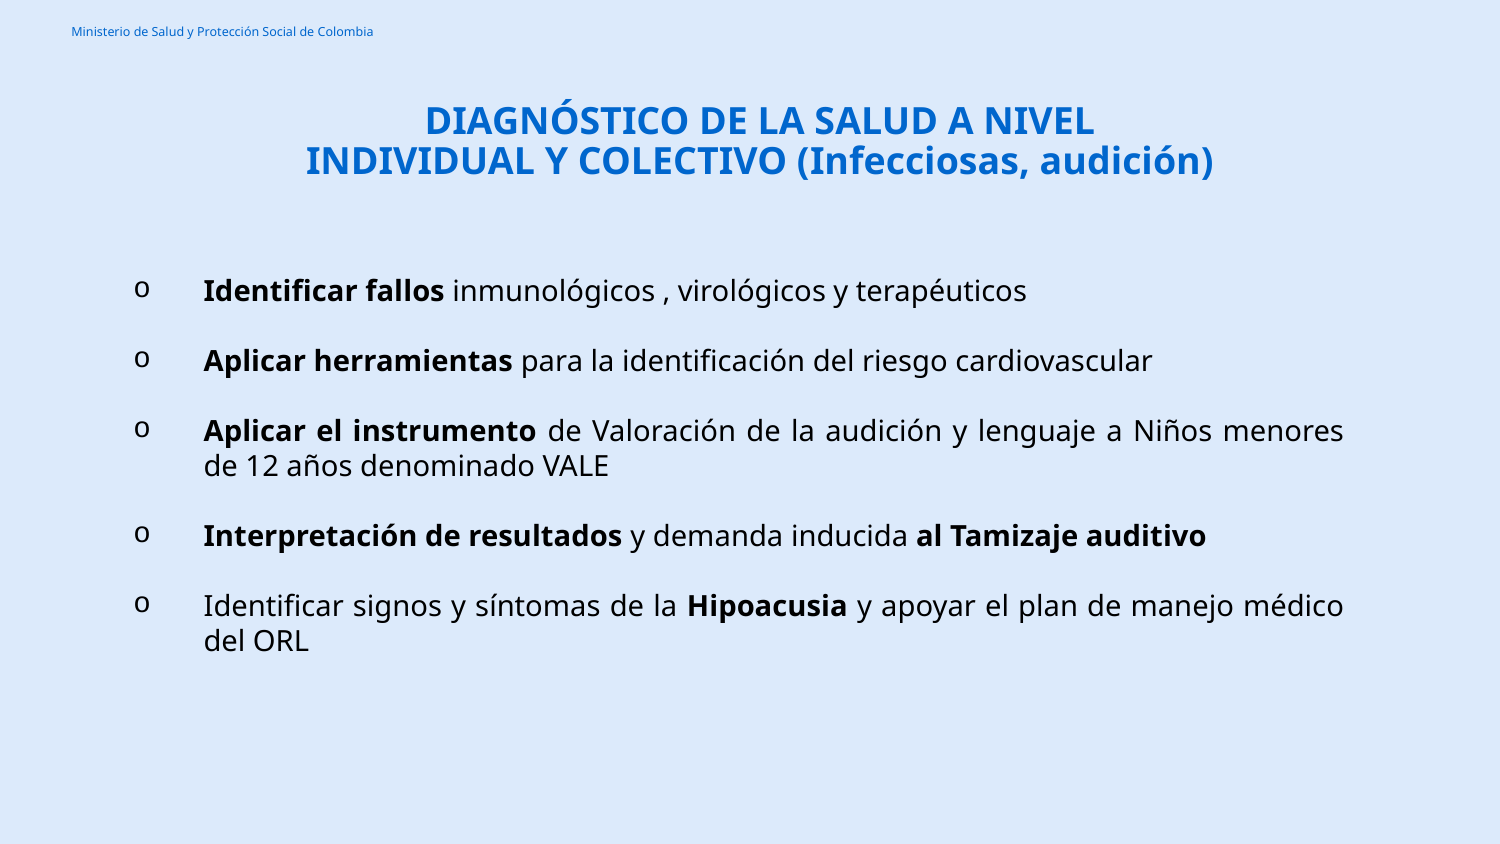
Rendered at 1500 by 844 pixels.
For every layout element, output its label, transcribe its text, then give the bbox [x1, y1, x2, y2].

text_box DIAGNÓSTICO DE LA SALUD A NIVEL INDIVIDUAL Y COLECTIVO (Infecciosas, audición) [100, 94, 1420, 191]
text_box Identificar fallos inmunológicos , virológicos y terapéuticos Aplicar herramientas para la identificación del riesgo cardiovascular Aplicar el instrumento de Valoración de la audición y lenguaje a Niños menores de 12 años denominado VALE Interpretación de resultados y demanda inducida al Tamizaje auditivo Identificar signos y síntomas de la Hipoacusia y apoyar el plan de manejo médico del ORL [122, 266, 1357, 698]
